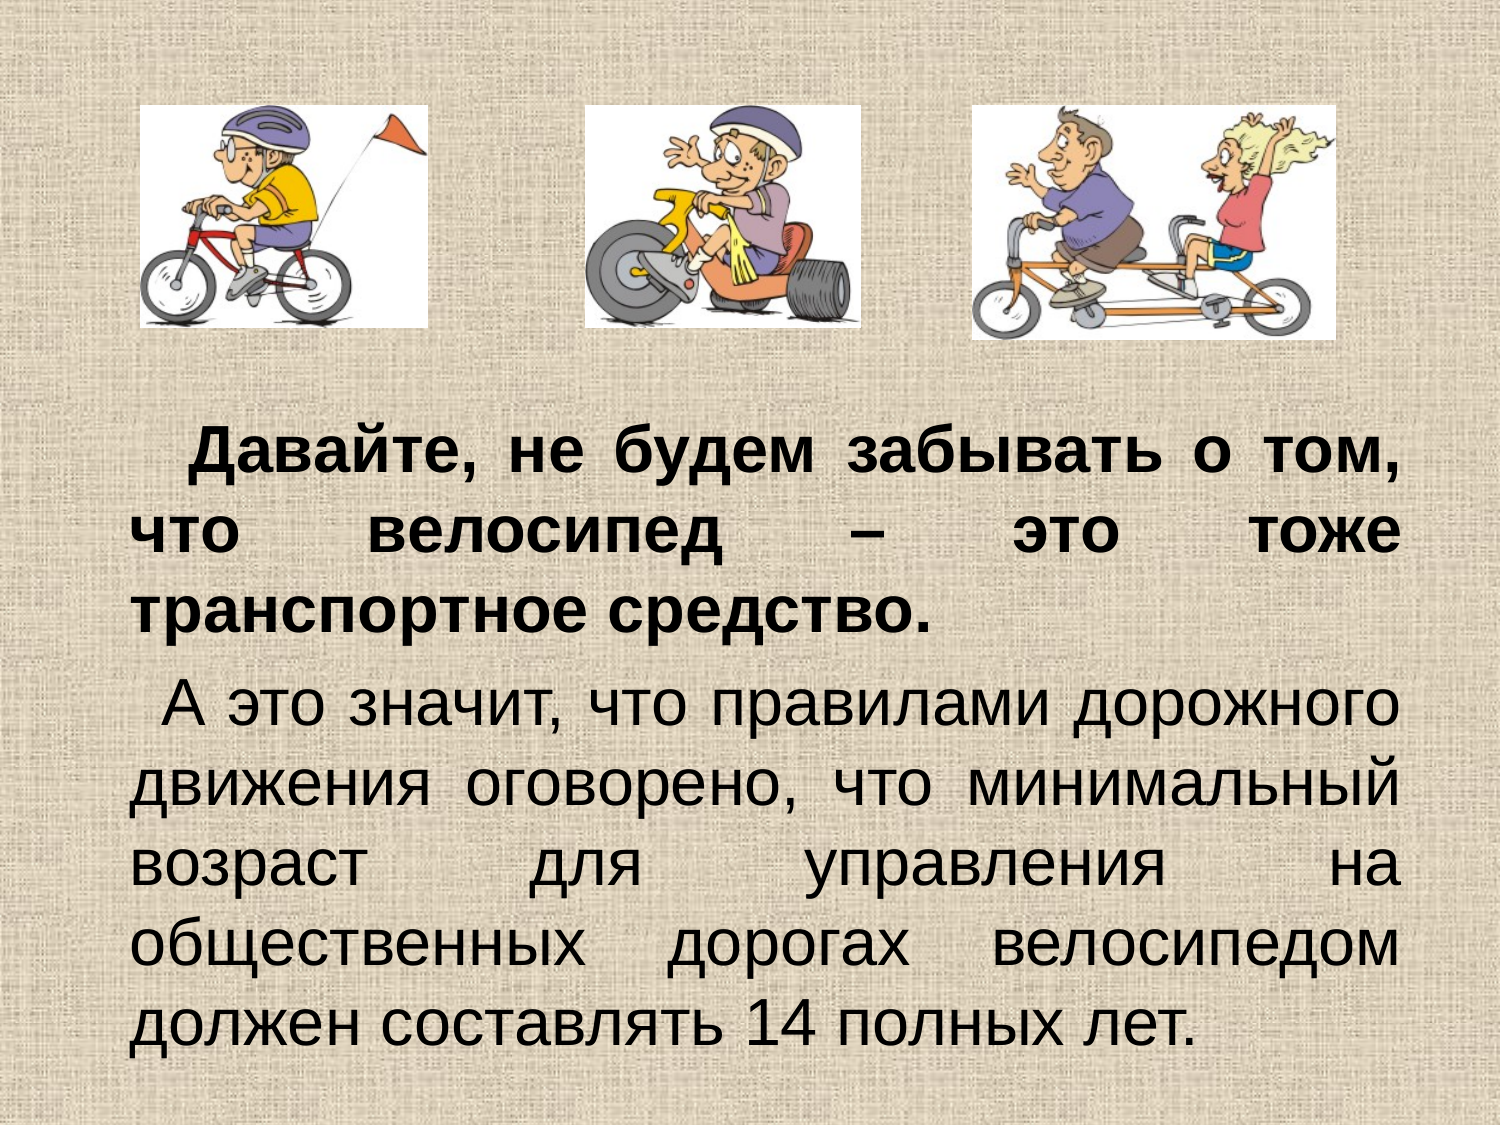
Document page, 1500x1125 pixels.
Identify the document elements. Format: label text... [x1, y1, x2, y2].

list Давайте, не будем забывать о том, что велосипед – это тоже транспортное средство. А это значит, что правилами дорожного движения оговорено, что минимальный возраст для управления на общественных дорогах велосипедом должен составлять 14 полных лет. [58, 398, 1419, 1079]
picture [0, 0, 1500, 1125]
